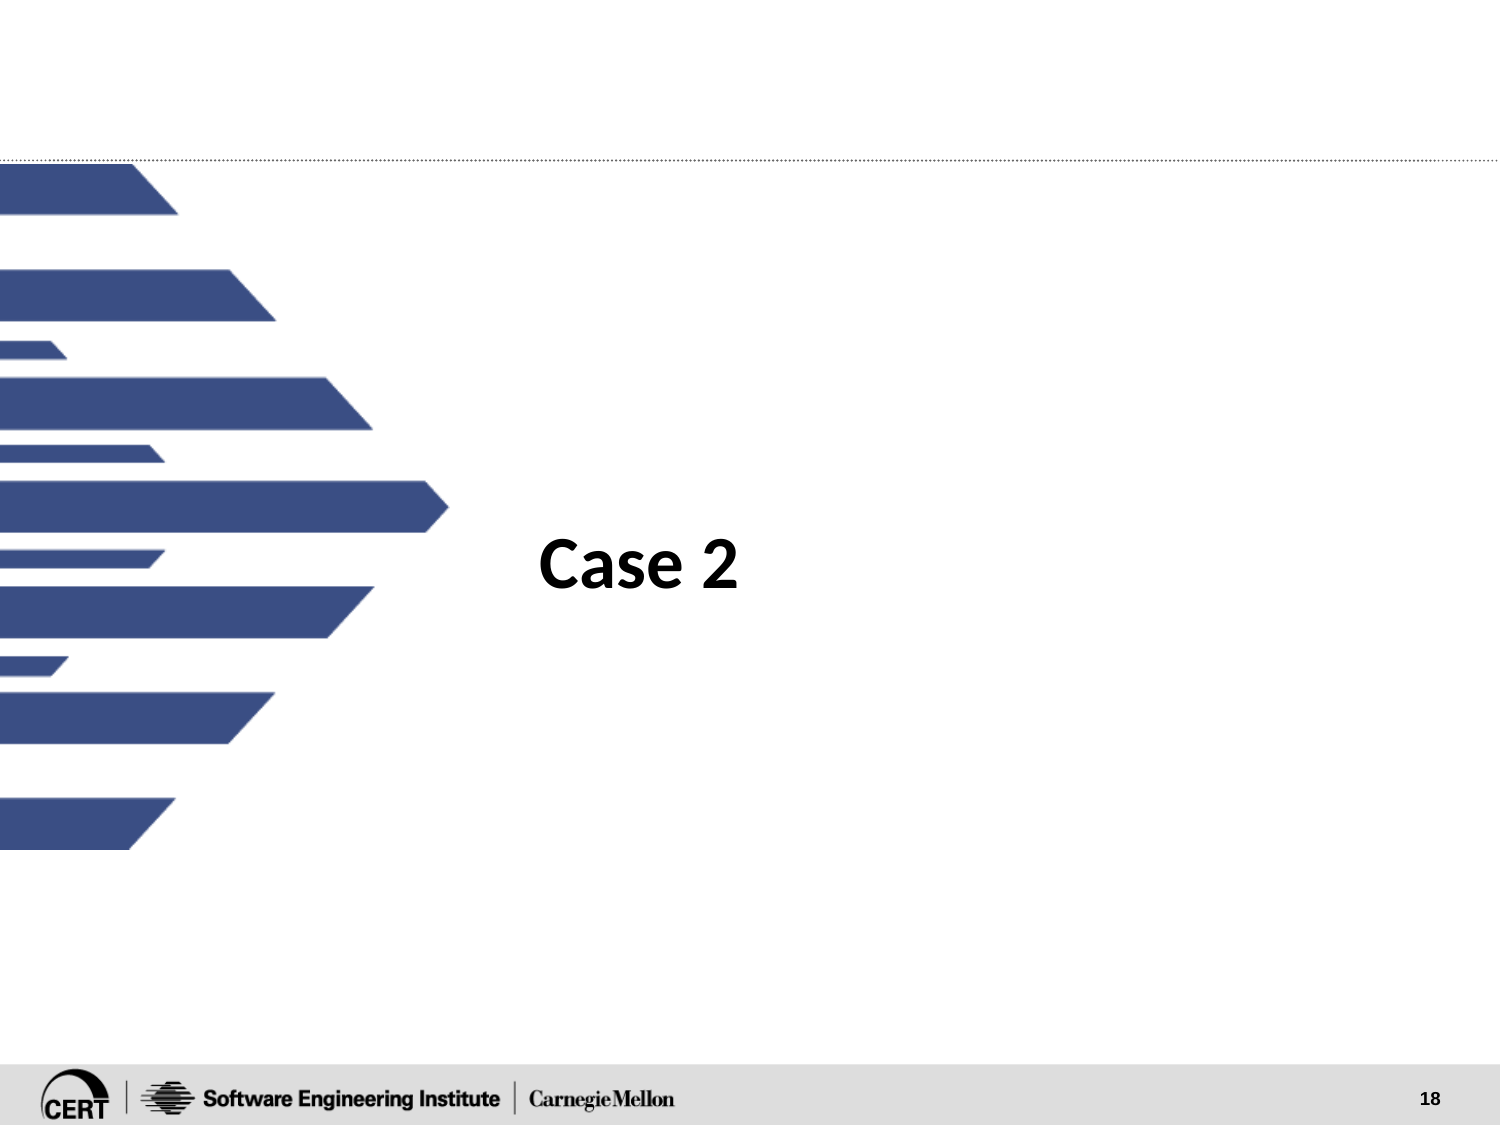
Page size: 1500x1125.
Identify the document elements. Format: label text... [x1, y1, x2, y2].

text_box Case 2 [525, 399, 1475, 717]
picture [0, 164, 450, 851]
picture [24, 1065, 688, 1125]
